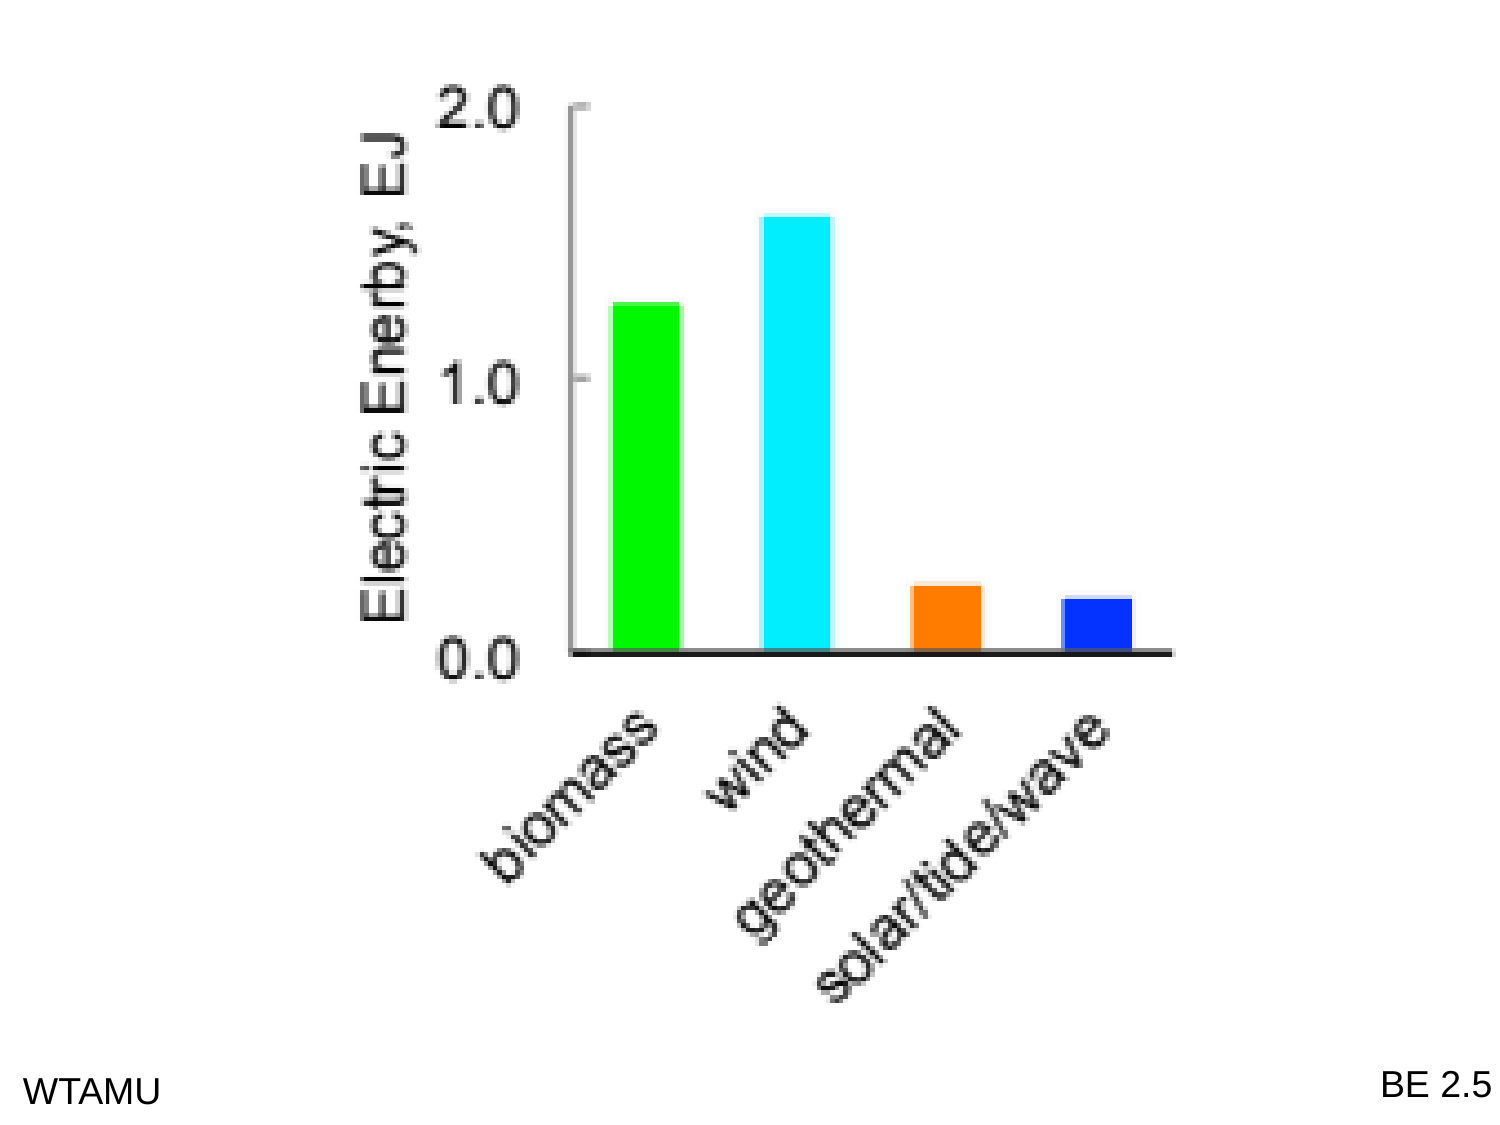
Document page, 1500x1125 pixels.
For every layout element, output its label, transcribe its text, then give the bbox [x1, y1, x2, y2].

picture [307, 0, 1293, 1026]
text_box BE 2.5 [1344, 1053, 1500, 1113]
text_box WTAMU [15, 1060, 170, 1120]
